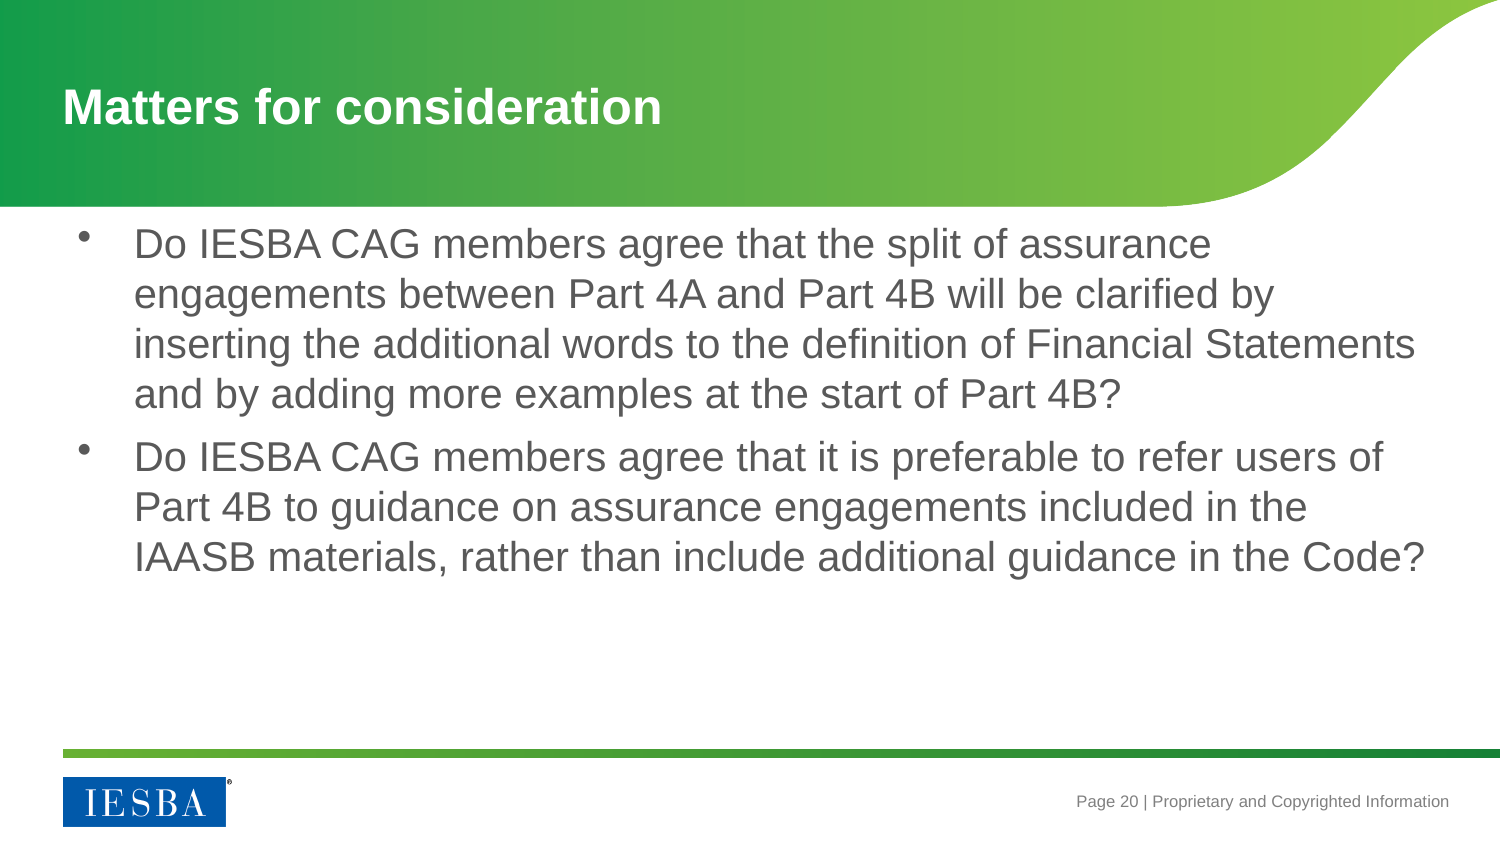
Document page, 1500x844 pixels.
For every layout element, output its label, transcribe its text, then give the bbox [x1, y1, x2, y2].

picture [0, 0, 1500, 207]
picture [63, 777, 232, 827]
title Matters for consideration [62, 71, 1300, 138]
list Do IESBA CAG members agree that the split of assurance engagements between Part 4A and Part 4B will be clarified by inserting the additional words to the definition of Financial Statements and by adding more examples at the start of Part 4B? Do IESBA CAG members agree that it is preferable to refer users of Part 4B to guidance on assurance engagements included in the IAASB materials, rather than include additional guidance in the Code? [62, 209, 1450, 712]
